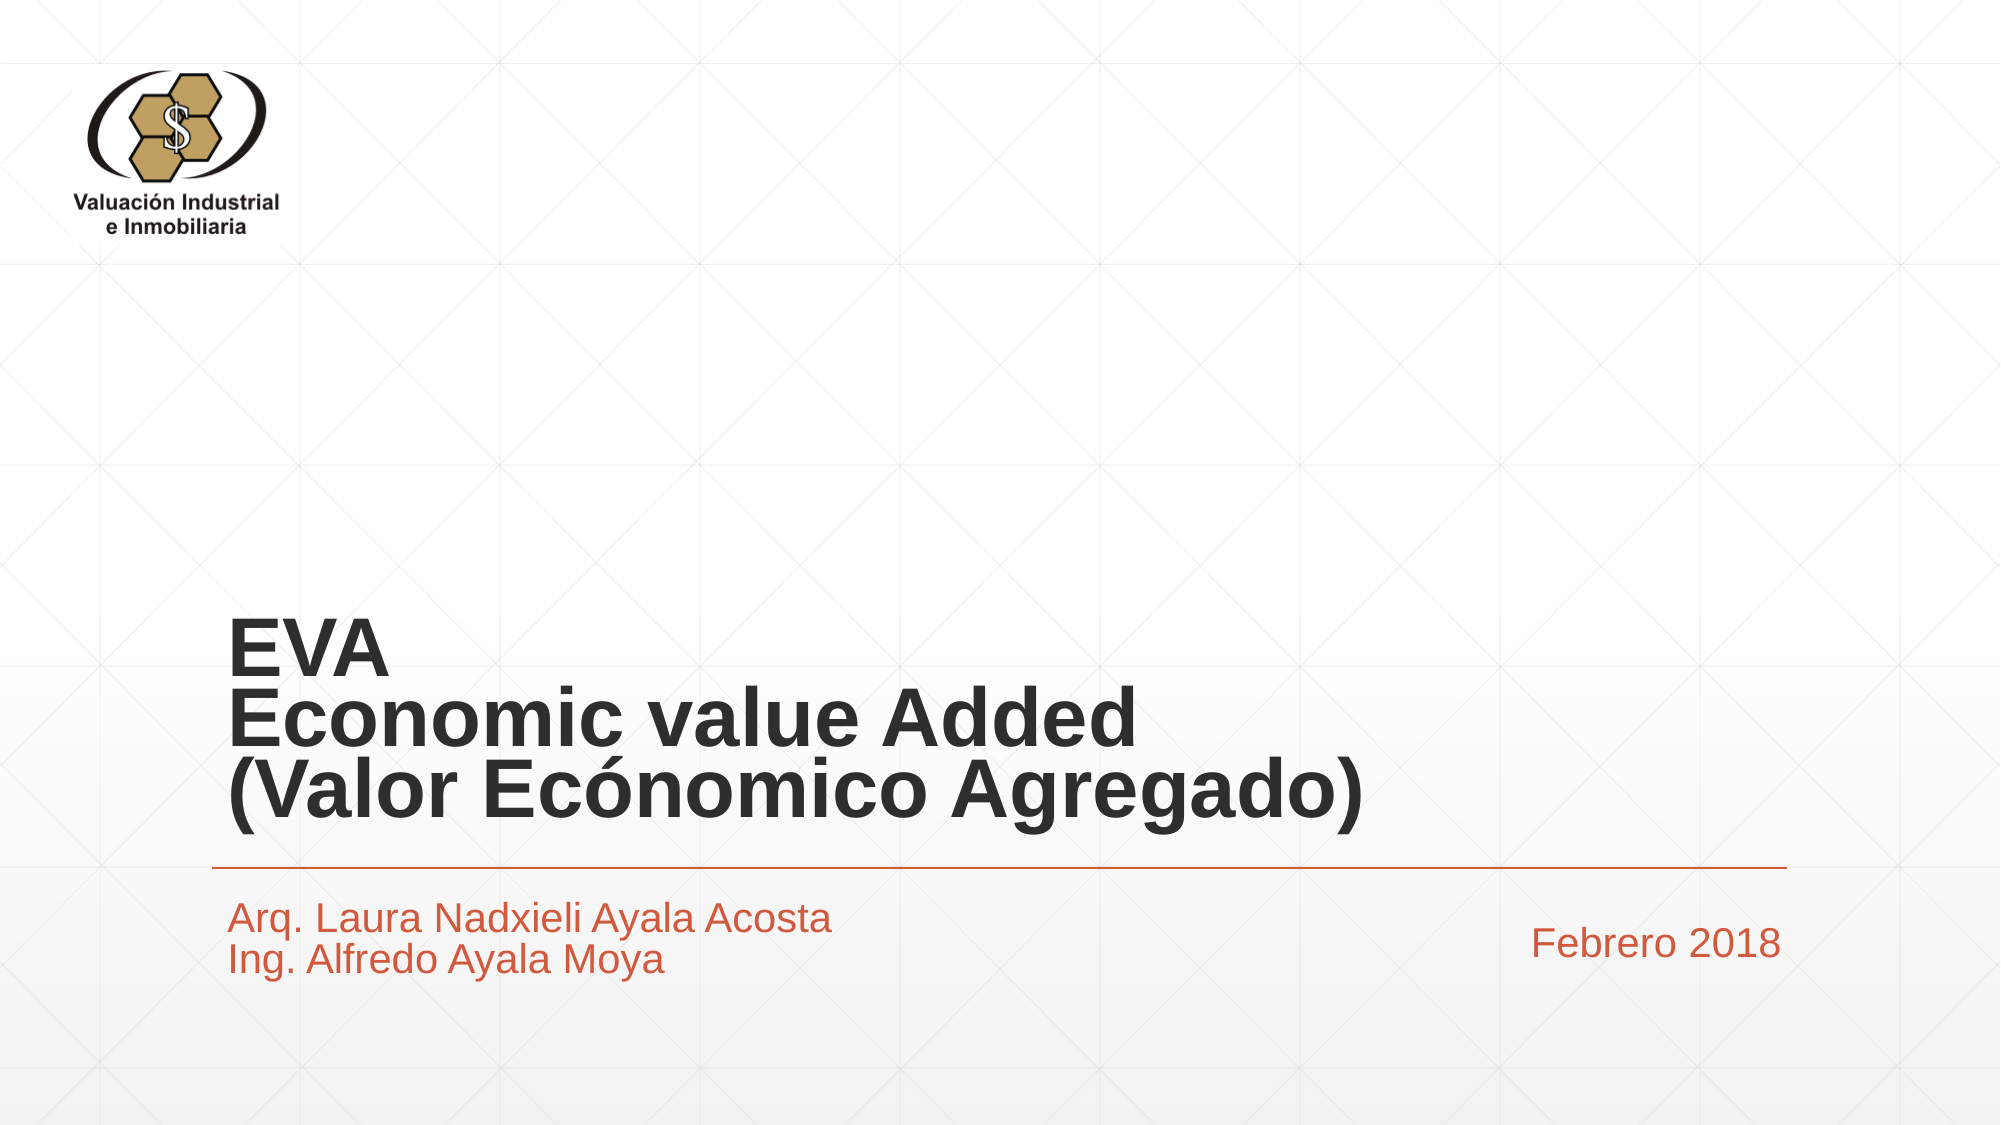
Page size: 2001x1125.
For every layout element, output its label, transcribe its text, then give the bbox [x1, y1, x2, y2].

picture [71, 64, 297, 245]
text_box Febrero 2018 [1127, 916, 1797, 992]
title EVA Economic value Added (Valor Ecónomico Agregado) [212, 313, 1788, 839]
subtitle Arq. Laura Nadxieli Ayala Acosta Ing. Alfredo Ayala Moya [212, 891, 882, 992]
